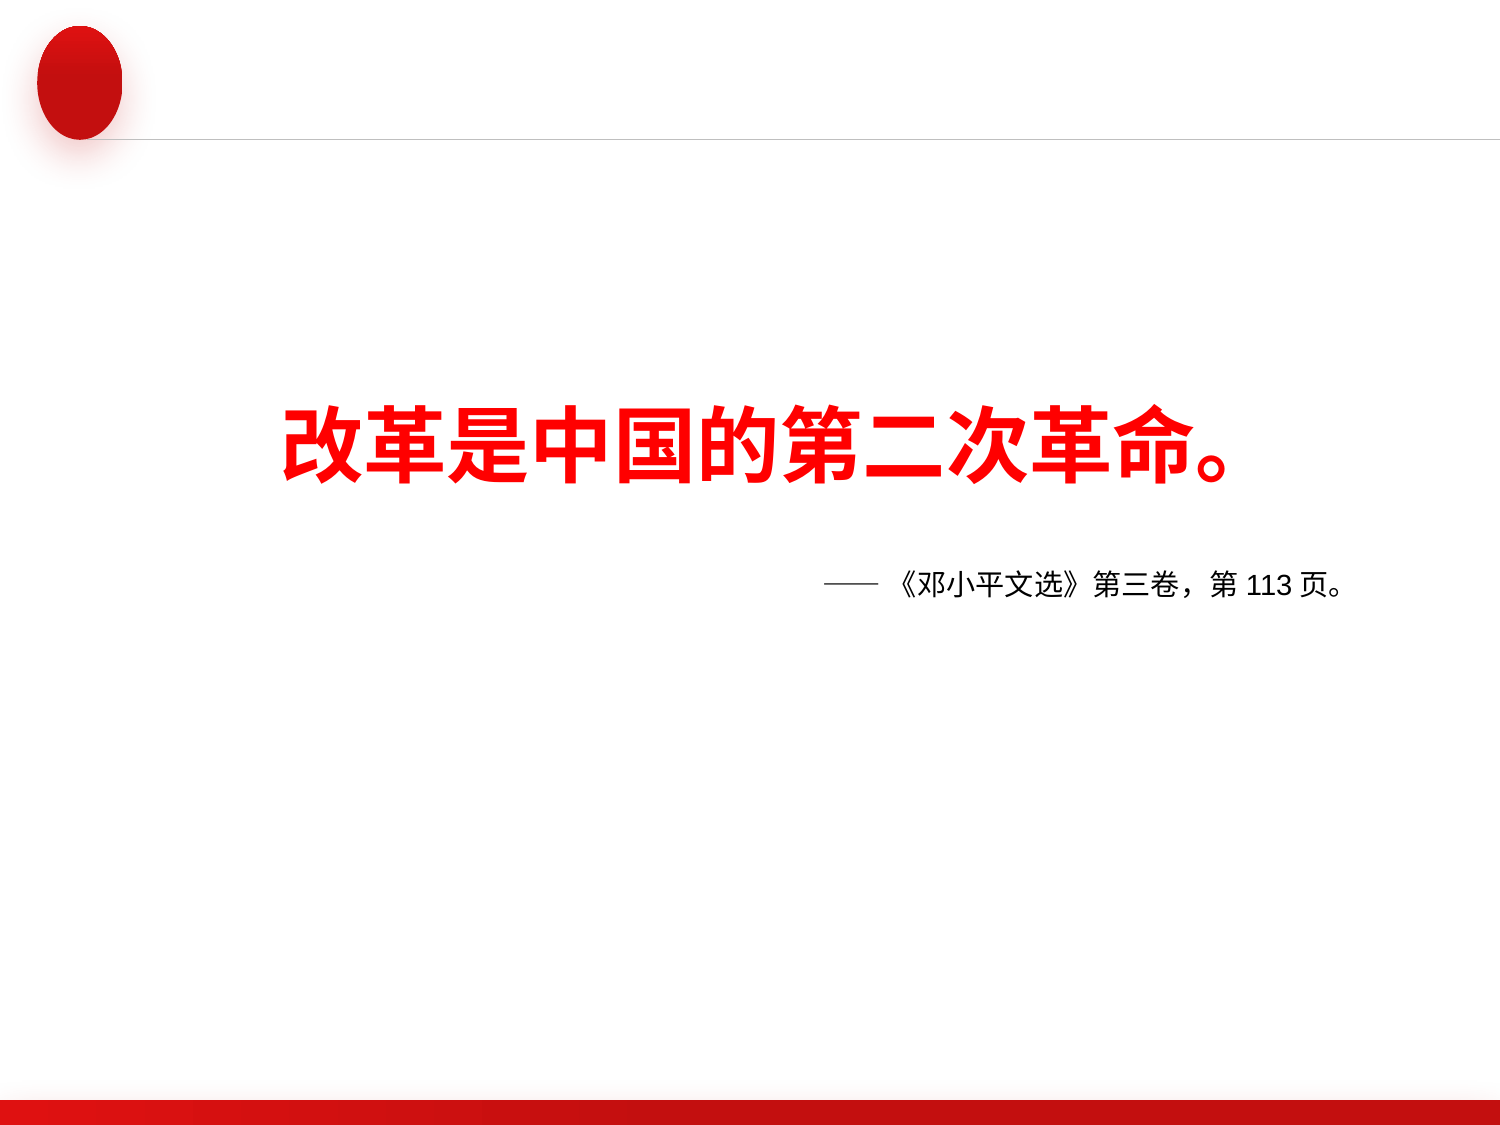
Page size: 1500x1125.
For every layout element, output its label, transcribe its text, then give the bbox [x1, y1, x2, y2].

text_box 改革是中国的第二次革命。 ——《邓小平文选》第三卷，第113页。 [265, 385, 1373, 610]
